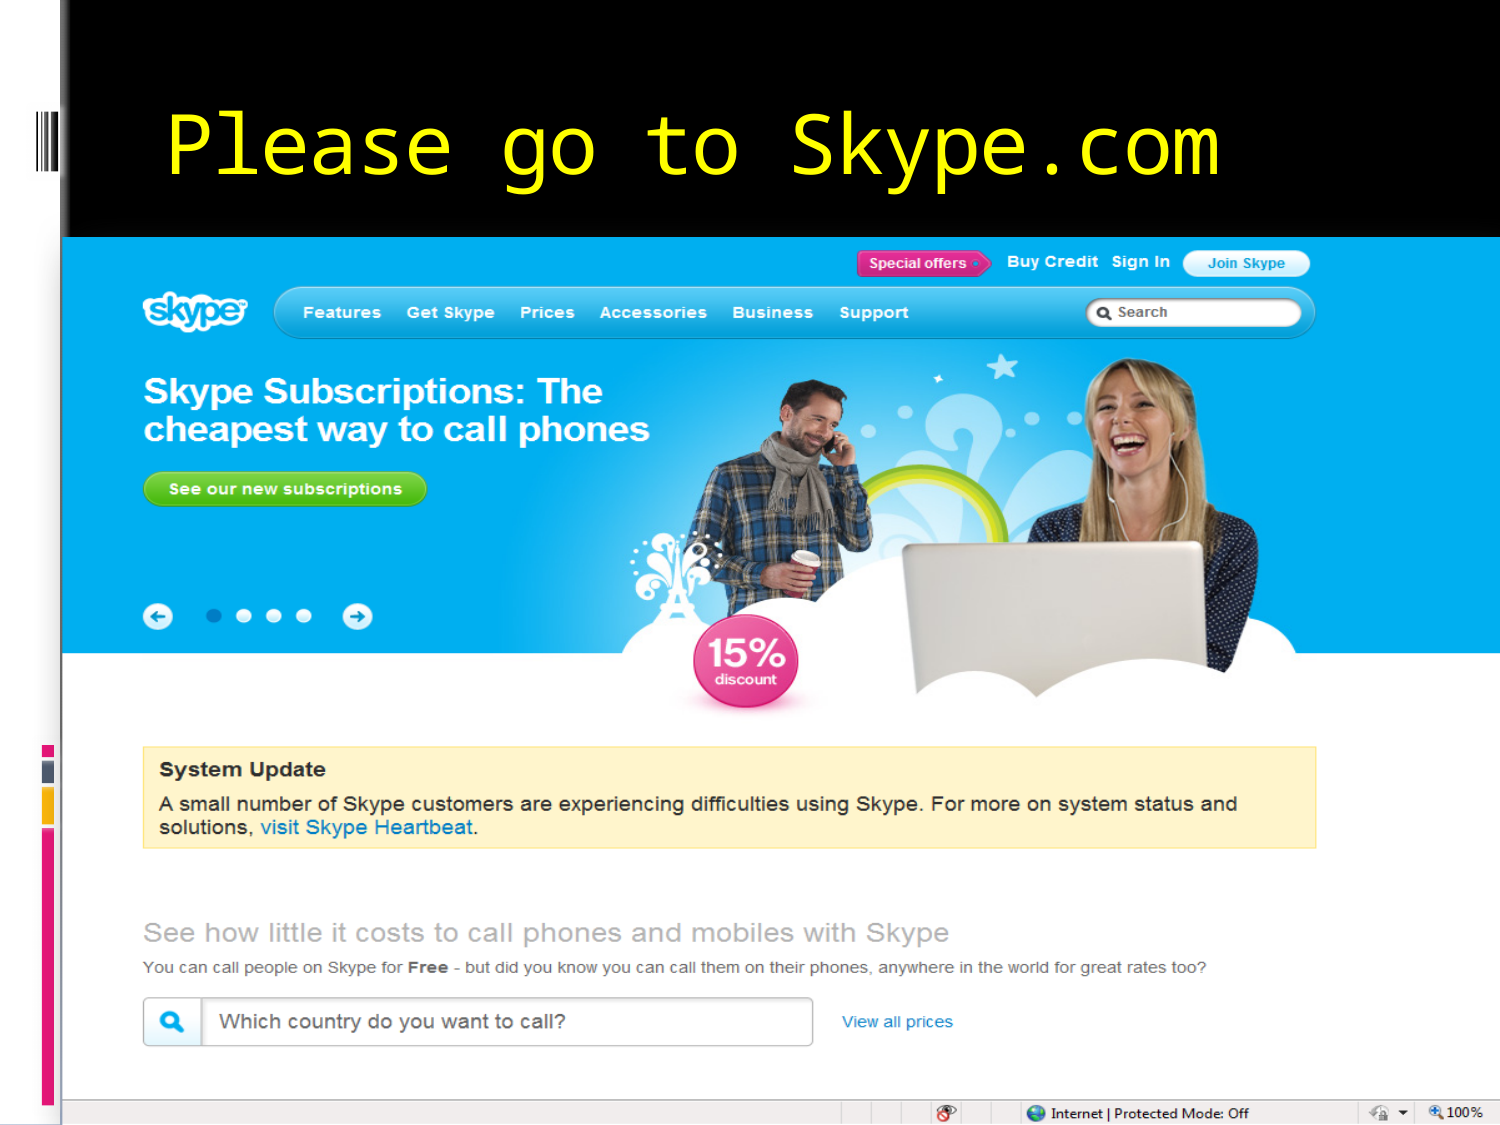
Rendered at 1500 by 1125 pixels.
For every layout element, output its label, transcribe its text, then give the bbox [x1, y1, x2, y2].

picture [1161, 259, 1170, 266]
picture [265, 378, 287, 403]
picture [583, 385, 602, 403]
picture [1059, 259, 1065, 266]
picture [143, 292, 247, 332]
picture [348, 423, 367, 441]
picture [295, 417, 307, 441]
picture [275, 423, 293, 441]
picture [318, 423, 347, 441]
picture [378, 385, 400, 403]
picture [266, 609, 281, 623]
picture [291, 385, 309, 403]
picture [313, 378, 333, 403]
picture [399, 417, 411, 441]
picture [210, 423, 228, 441]
picture [368, 423, 387, 447]
picture [145, 378, 167, 403]
picture [236, 609, 251, 623]
picture [857, 251, 991, 276]
picture [145, 423, 164, 441]
picture [538, 378, 580, 403]
picture [335, 385, 353, 403]
picture [208, 611, 220, 621]
picture [449, 385, 492, 403]
picture [494, 385, 513, 403]
picture [143, 472, 427, 506]
picture [274, 287, 1315, 326]
picture [404, 385, 424, 410]
picture [1046, 256, 1055, 266]
title Please go to Skype.com [150, 83, 1425, 219]
picture [500, 416, 506, 441]
picture [167, 416, 207, 441]
picture [232, 423, 272, 447]
picture [1183, 251, 1310, 276]
picture [1066, 256, 1097, 266]
picture [61, 236, 1500, 1125]
picture [412, 423, 433, 441]
picture [143, 604, 172, 629]
picture [466, 423, 484, 441]
picture [440, 385, 446, 403]
picture [296, 609, 311, 623]
picture [212, 385, 252, 410]
picture [425, 379, 437, 403]
picture [1113, 256, 1137, 270]
picture [489, 416, 494, 441]
picture [356, 385, 374, 403]
picture [1009, 256, 1039, 270]
picture [171, 378, 209, 410]
picture [1140, 259, 1148, 266]
picture [444, 423, 463, 441]
picture [343, 604, 372, 629]
